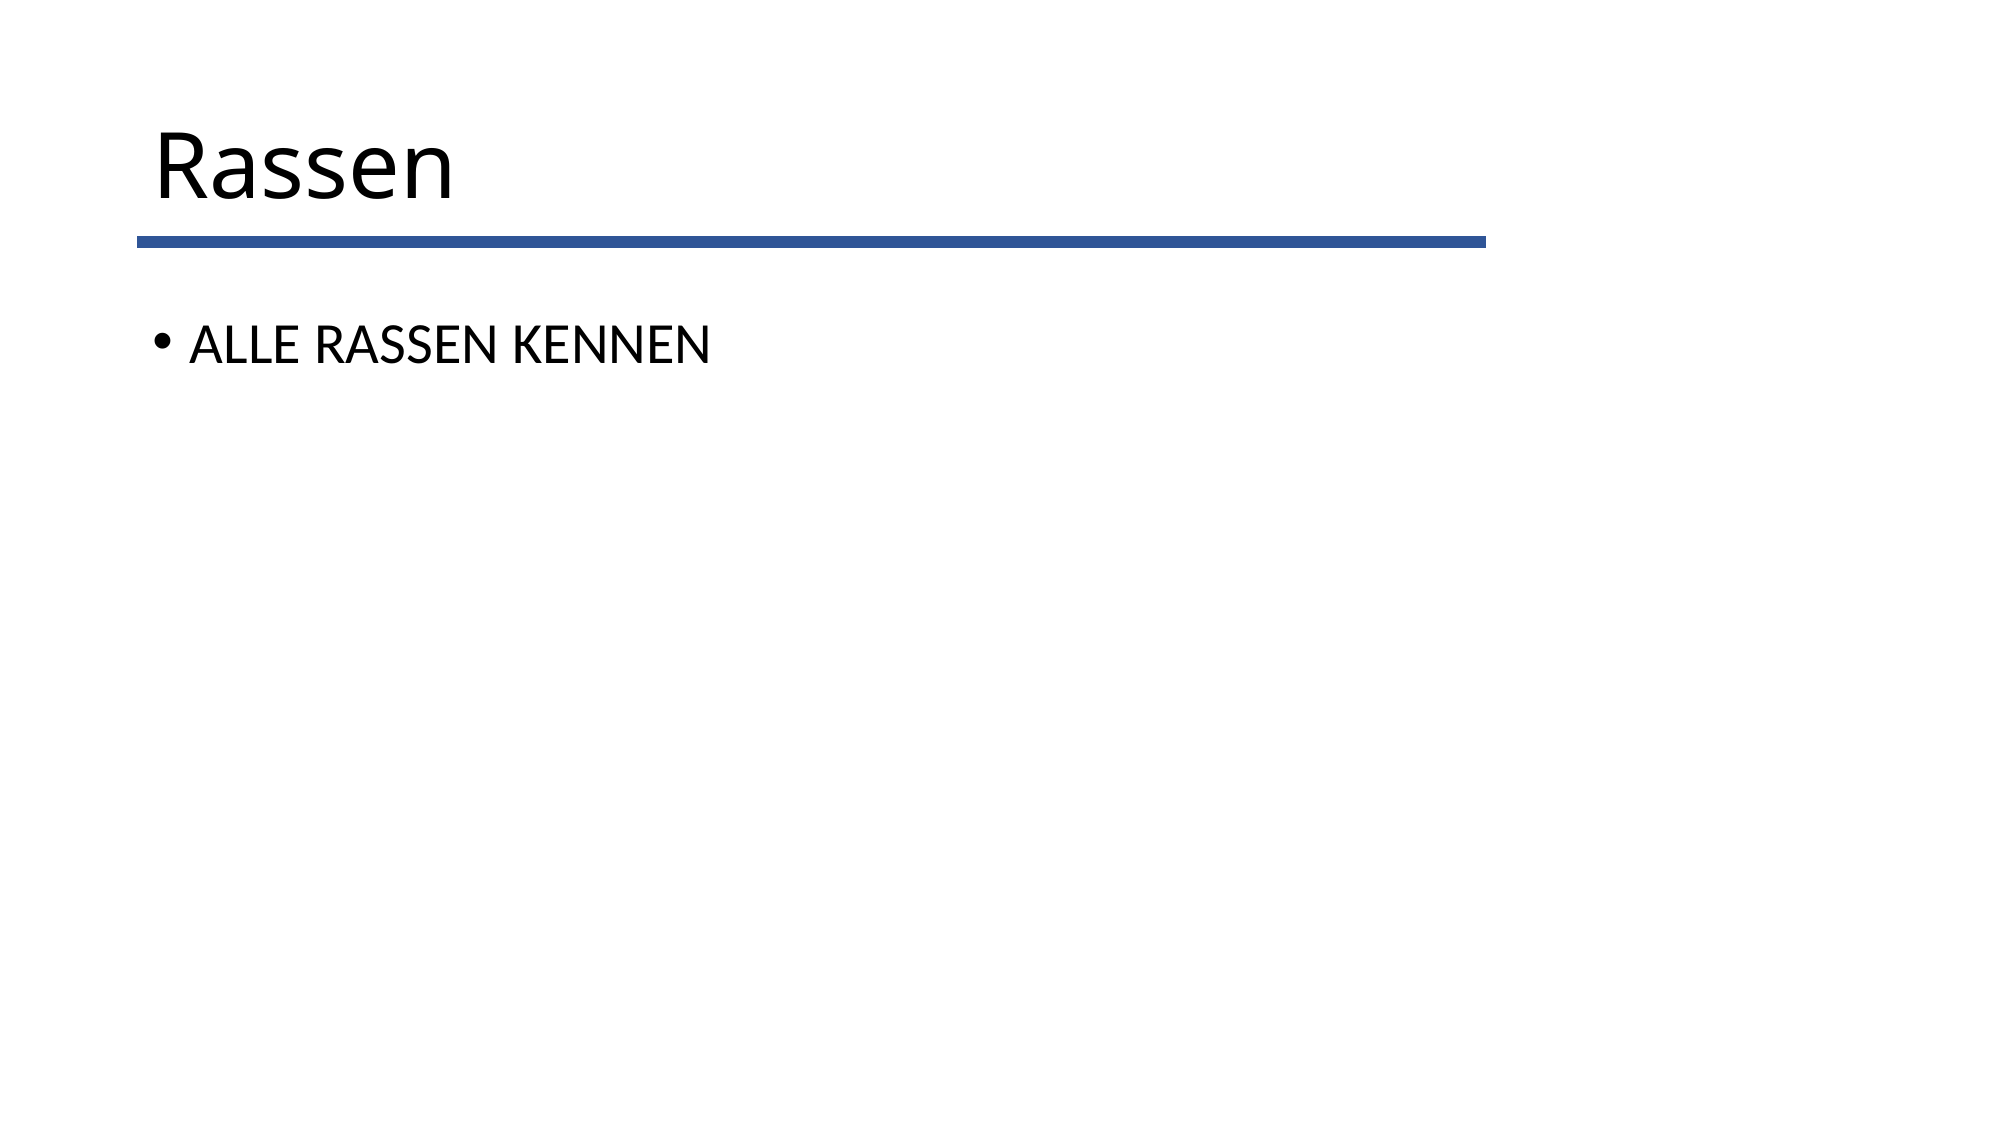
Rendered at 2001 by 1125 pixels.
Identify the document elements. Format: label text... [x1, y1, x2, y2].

list ALLE RASSEN KENNEN [137, 305, 1863, 1019]
title Rassen [137, 59, 1863, 278]
